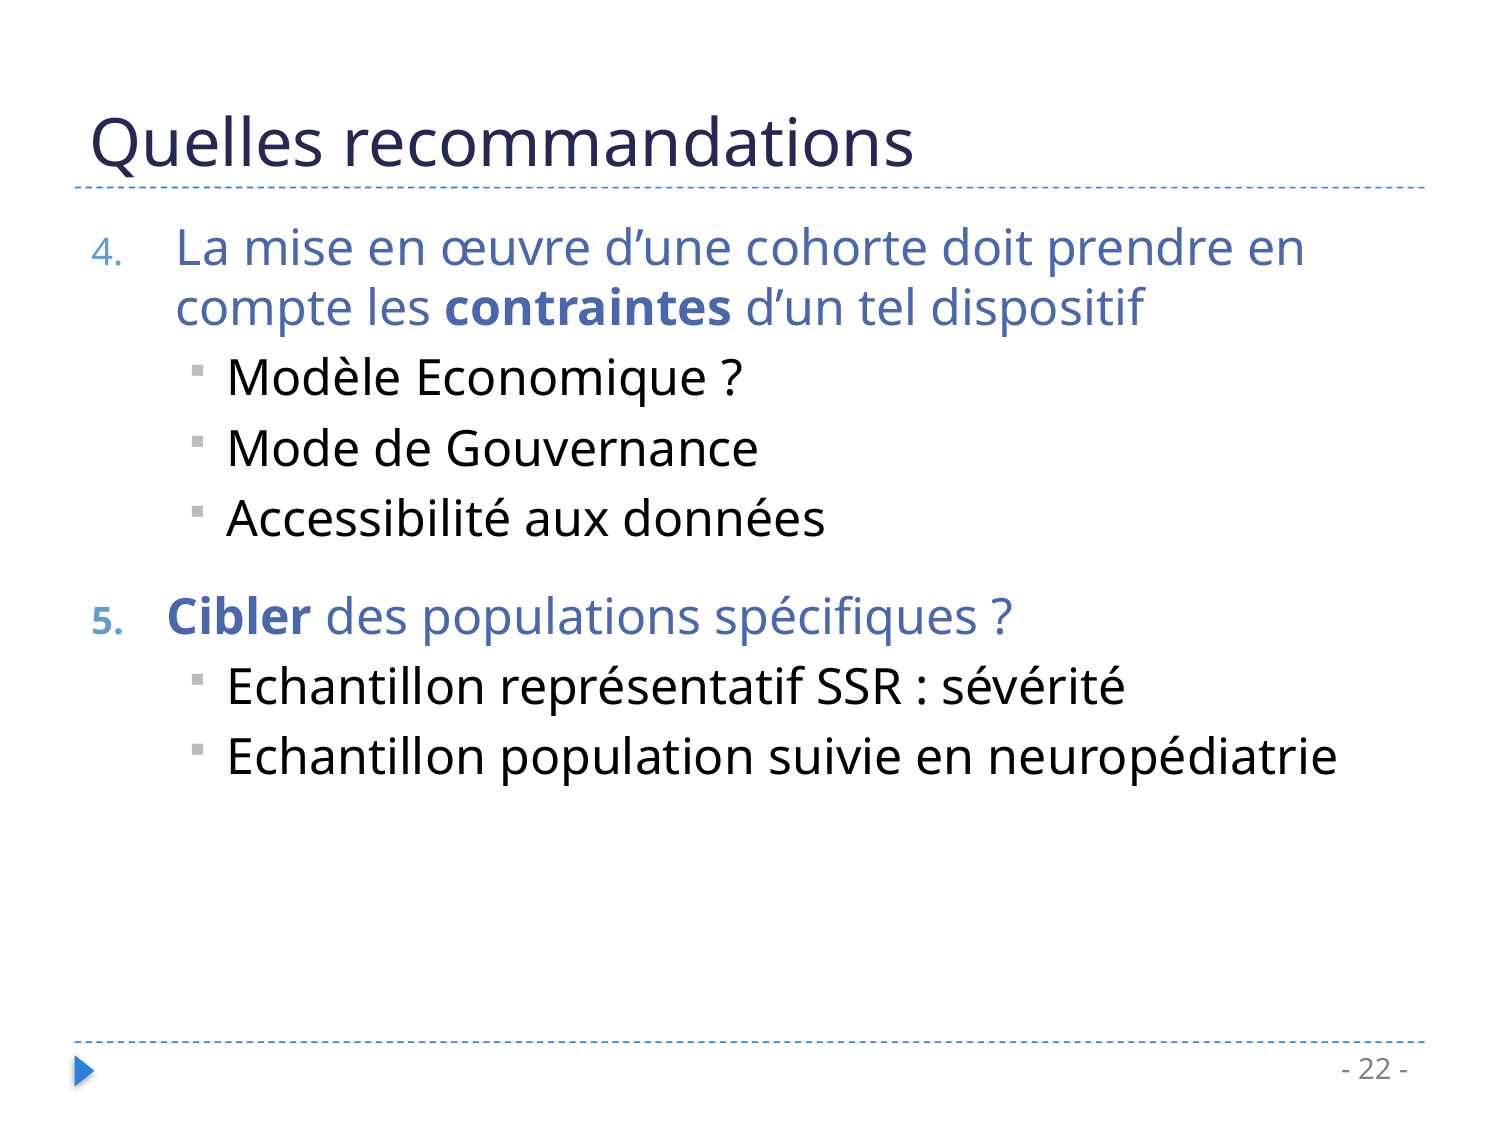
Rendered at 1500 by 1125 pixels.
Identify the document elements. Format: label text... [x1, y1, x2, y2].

title Quelles recommandations [75, 24, 1425, 188]
text_box La mise en œuvre d’une cohorte doit prendre en compte les contraintes d’un tel dispositif Modèle Economique ? Mode de Gouvernance Accessibilité aux données Cibler des populations spécifiques ? Echantillon représentatif SSR : sévérité Echantillon population suivie en neuropédiatrie [76, 208, 1424, 1035]
footer - 22 - [475, 1042, 1424, 1103]
